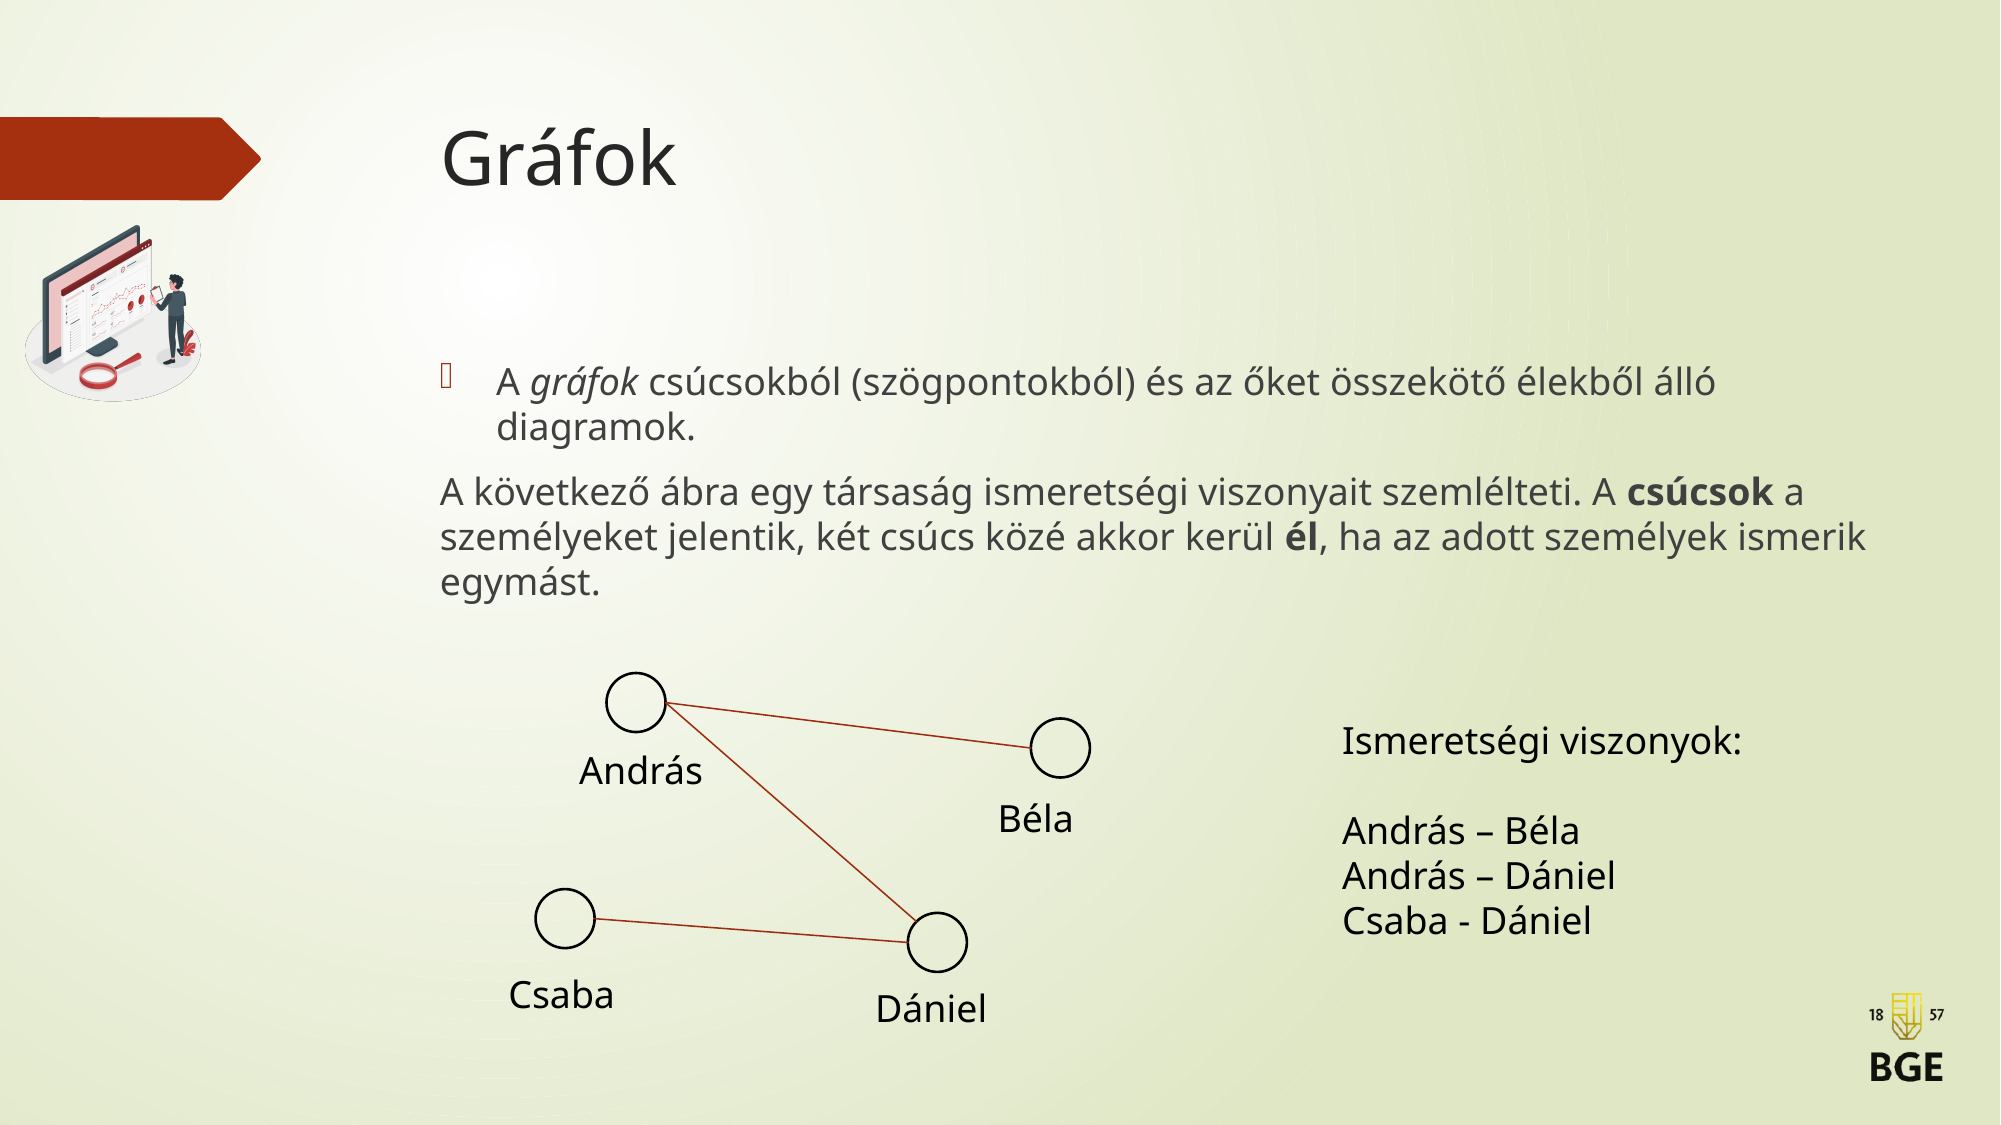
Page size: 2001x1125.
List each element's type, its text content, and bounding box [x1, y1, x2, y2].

text_box [605, 671, 667, 734]
text_box Ismeretségi viszonyok: András – Béla András – Dániel Csaba - Dániel [1327, 709, 1758, 950]
text_box [1030, 717, 1092, 779]
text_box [917, 702, 1032, 749]
picture [1853, 984, 1958, 1090]
text_box András [564, 739, 660, 800]
text_box Béla [982, 787, 1089, 848]
text_box Dániel [860, 977, 1003, 1038]
text_box [907, 911, 969, 974]
title Gráfok [425, 102, 1888, 313]
text_box Csaba [493, 964, 631, 1024]
text_box [534, 887, 596, 950]
picture [17, 217, 208, 408]
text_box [665, 702, 917, 922]
list A gráfok csúcsokból (szögpontokból) és az őket összekötő élekből álló diagramok. A következő ábra egy társaság ismeretségi viszonyait szemlélteti. A csúcsok a személyeket jelentik, két csúcs közé akkor kerül él, ha az adott személyek ismerik egymást. [424, 350, 1888, 628]
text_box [594, 918, 909, 943]
